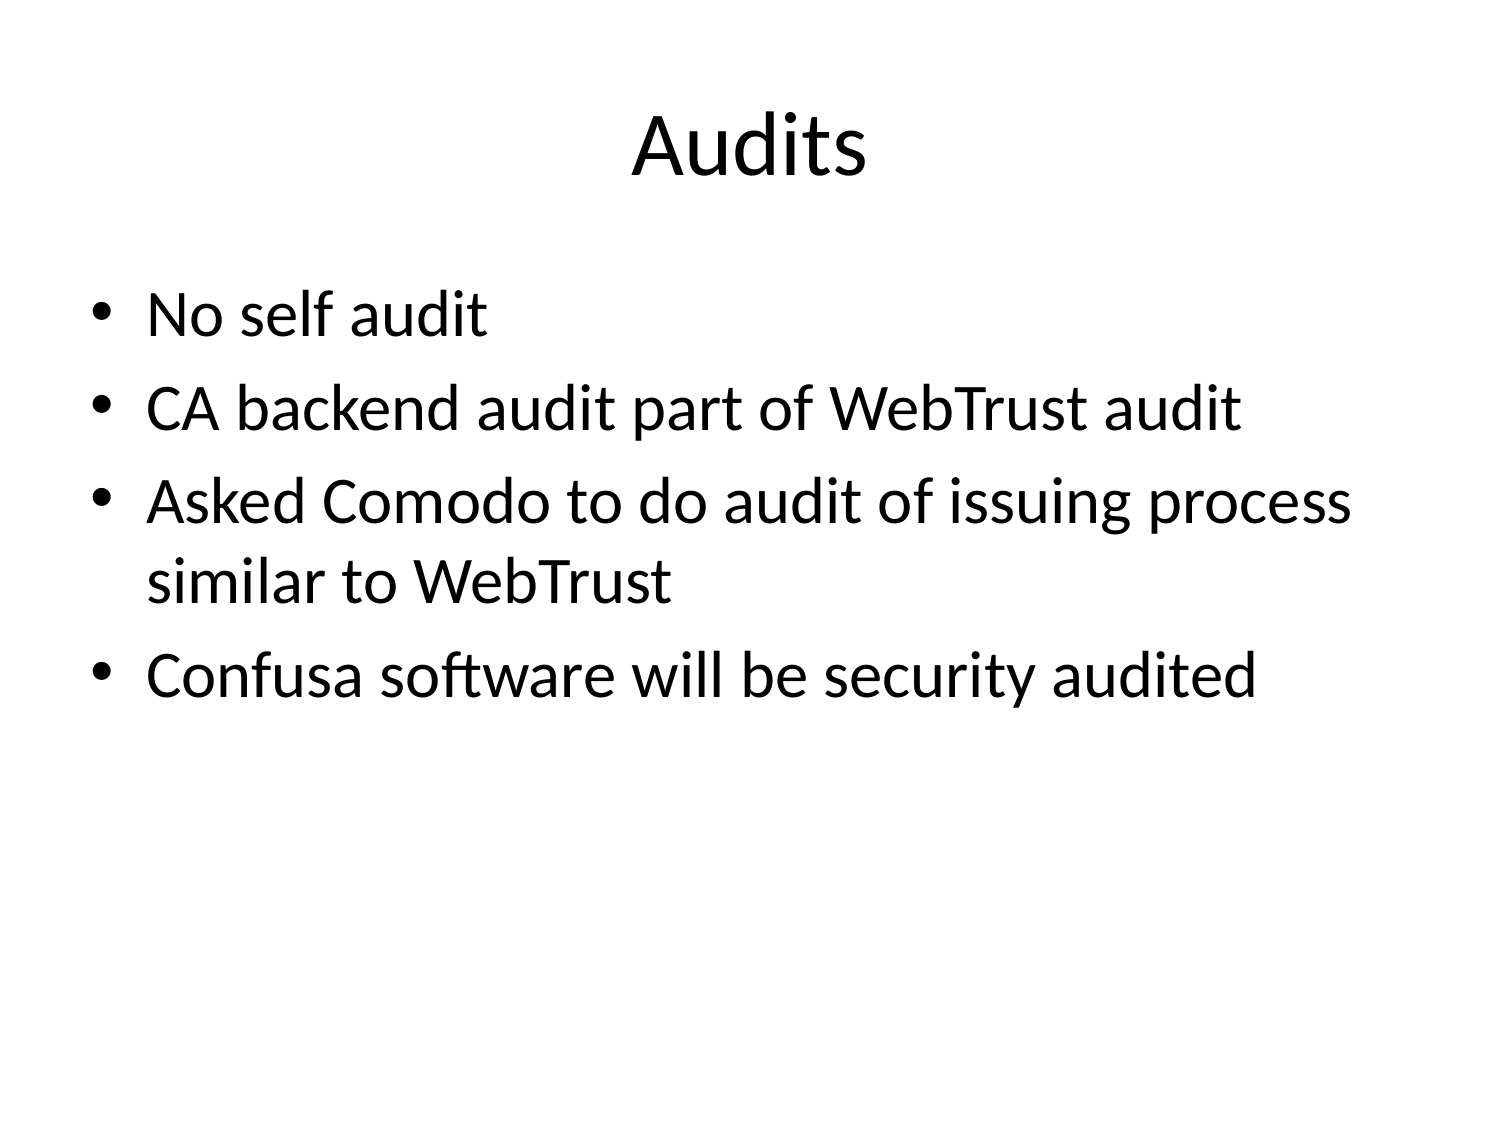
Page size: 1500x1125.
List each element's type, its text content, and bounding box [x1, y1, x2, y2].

title Audits [75, 45, 1425, 233]
list No self audit CA backend audit part of WebTrust audit Asked Comodo to do audit of issuing process similar to WebTrust Confusa software will be security audited [75, 262, 1425, 1005]
